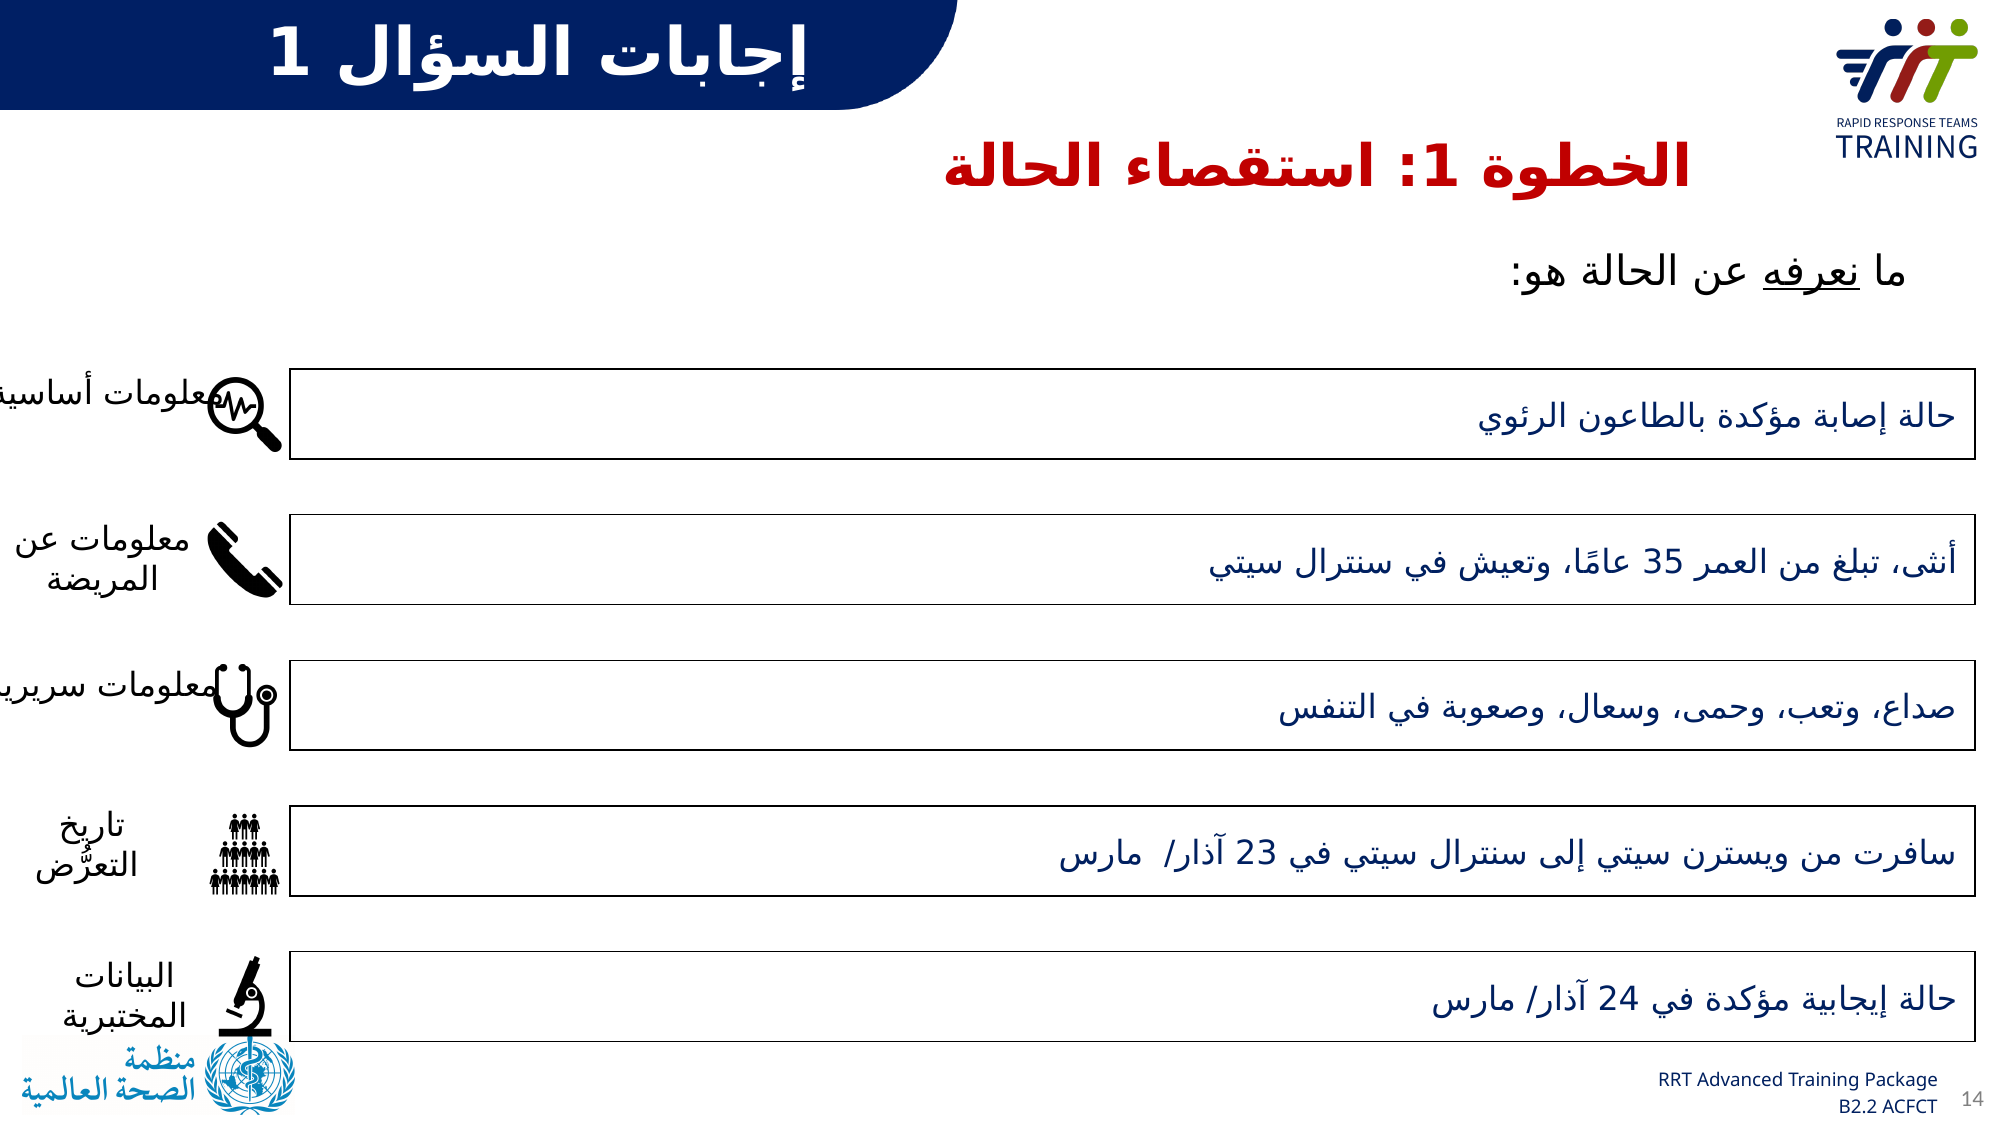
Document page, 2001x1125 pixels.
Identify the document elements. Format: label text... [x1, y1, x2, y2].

picture [22, 951, 295, 1115]
list إجابات السؤال 1 [31, 9, 819, 106]
text_box البيانات المختبرية [32, 946, 217, 1042]
text_box تاريخ التعرُّض [0, 795, 194, 891]
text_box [289, 660, 1976, 751]
picture [0, 0, 958, 110]
picture [1835, 19, 1978, 167]
picture [201, 810, 287, 898]
picture [199, 514, 289, 605]
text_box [289, 514, 1976, 605]
picture [199, 660, 289, 751]
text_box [289, 368, 1976, 460]
picture [199, 368, 289, 460]
text_box معلومات عن المريضة [0, 509, 233, 605]
text_box معلومات أساسية [0, 364, 238, 419]
text_box ما نعرفه عن الحالة هو: [95, 234, 1917, 302]
text_box معلومات سريرية [0, 656, 233, 711]
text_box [289, 951, 1976, 1042]
text_box الخطوة 1: استقصاء الحالة [55, 127, 1693, 199]
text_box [289, 805, 1976, 897]
